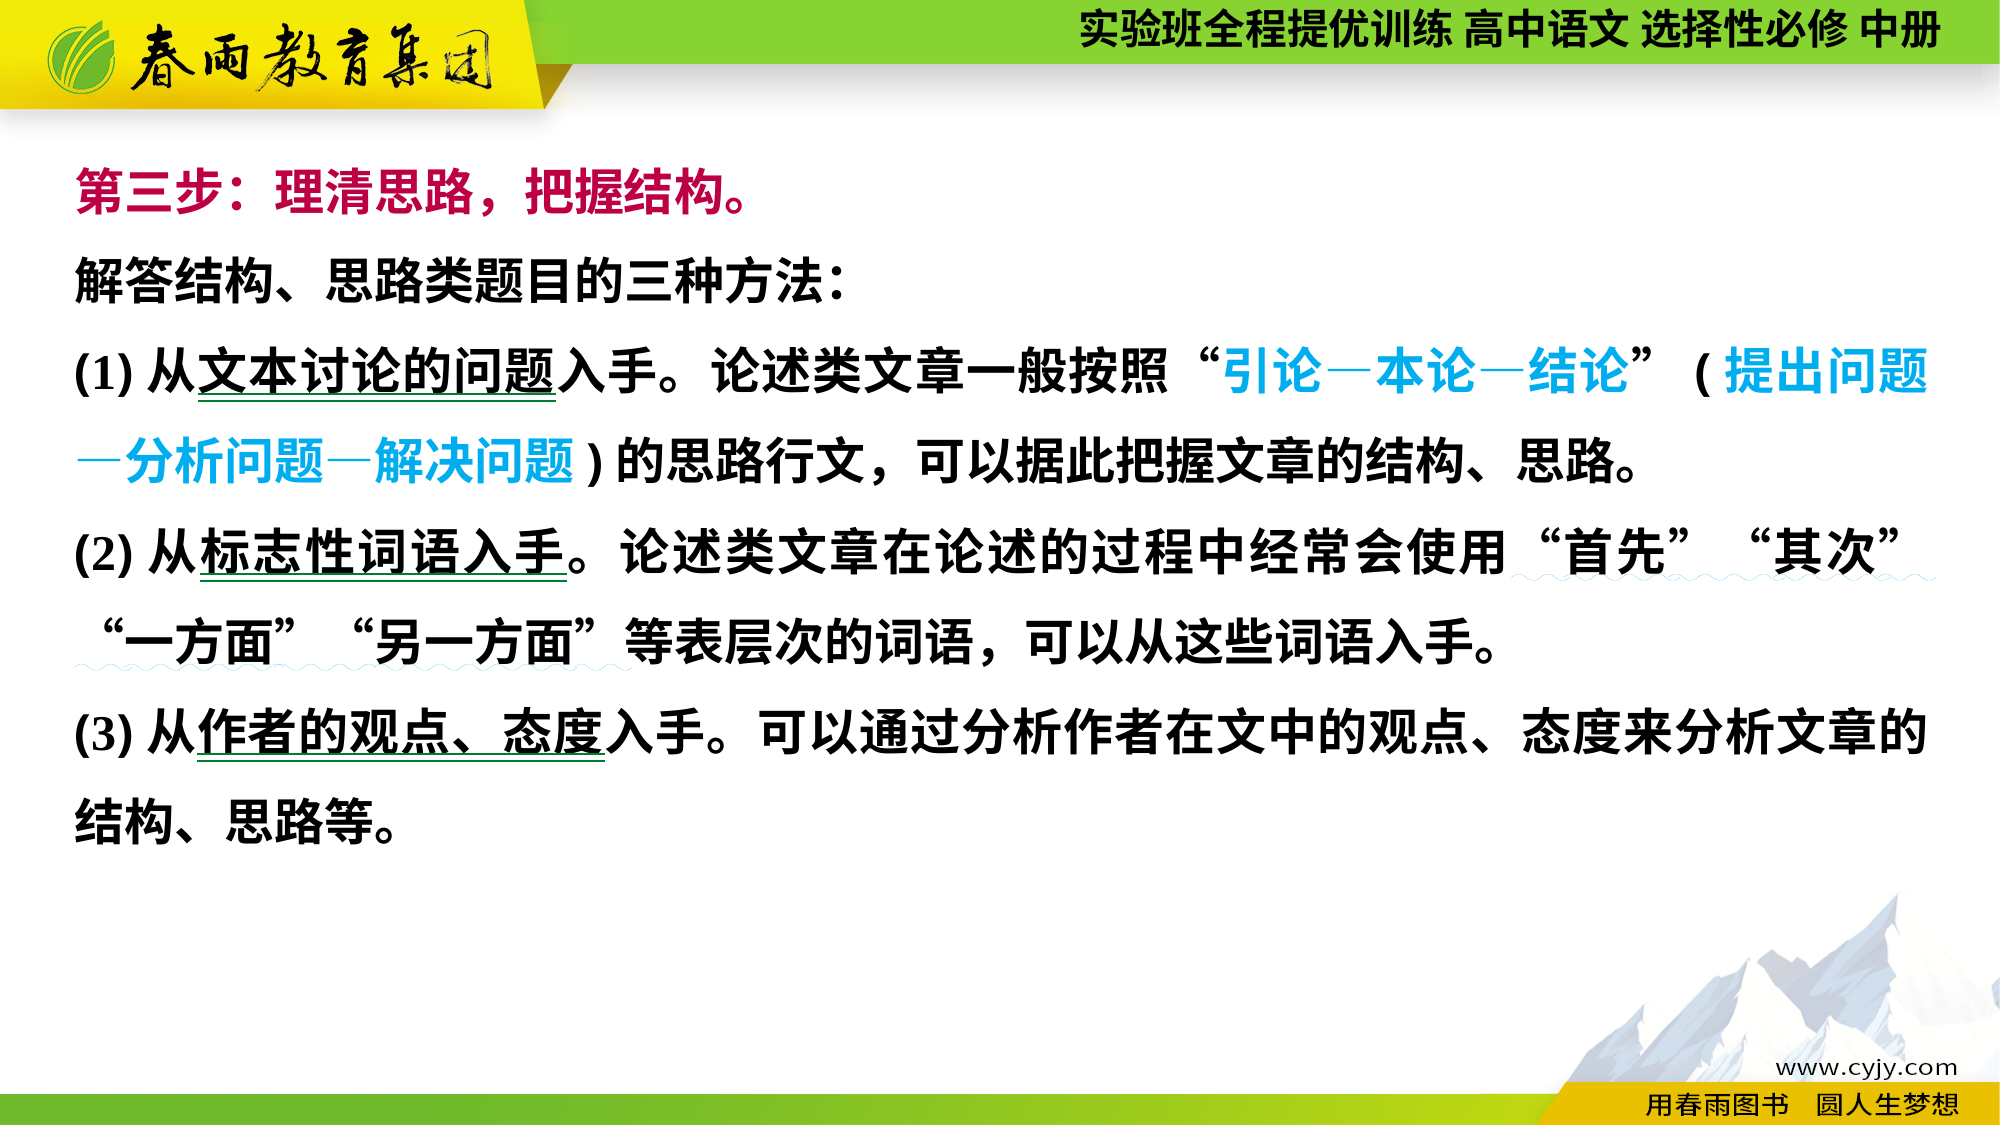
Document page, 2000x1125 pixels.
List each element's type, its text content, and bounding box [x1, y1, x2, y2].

list 第三步：理清思路，把握结构。 解答结构、思路类题目的三种方法： (1)从文本讨论的问题入手。论述类文章一般按照“引论—本论—结论”(提出问题—分析问题—解决问题)的思路行文，可以据此把握文章的结构、思路。 (2)从标志性词语入手。论述类文章在论述的过程中经常会使用“首先”“其次”“一方面”“另一方面”等表层次的词语，可以从这些词语入手。 (3)从作者的观点、态度入手。可以通过分析作者在文中的观点、态度来分析文章的结构、思路等。 [59, 122, 1944, 865]
picture [0, 0, 2000, 1125]
